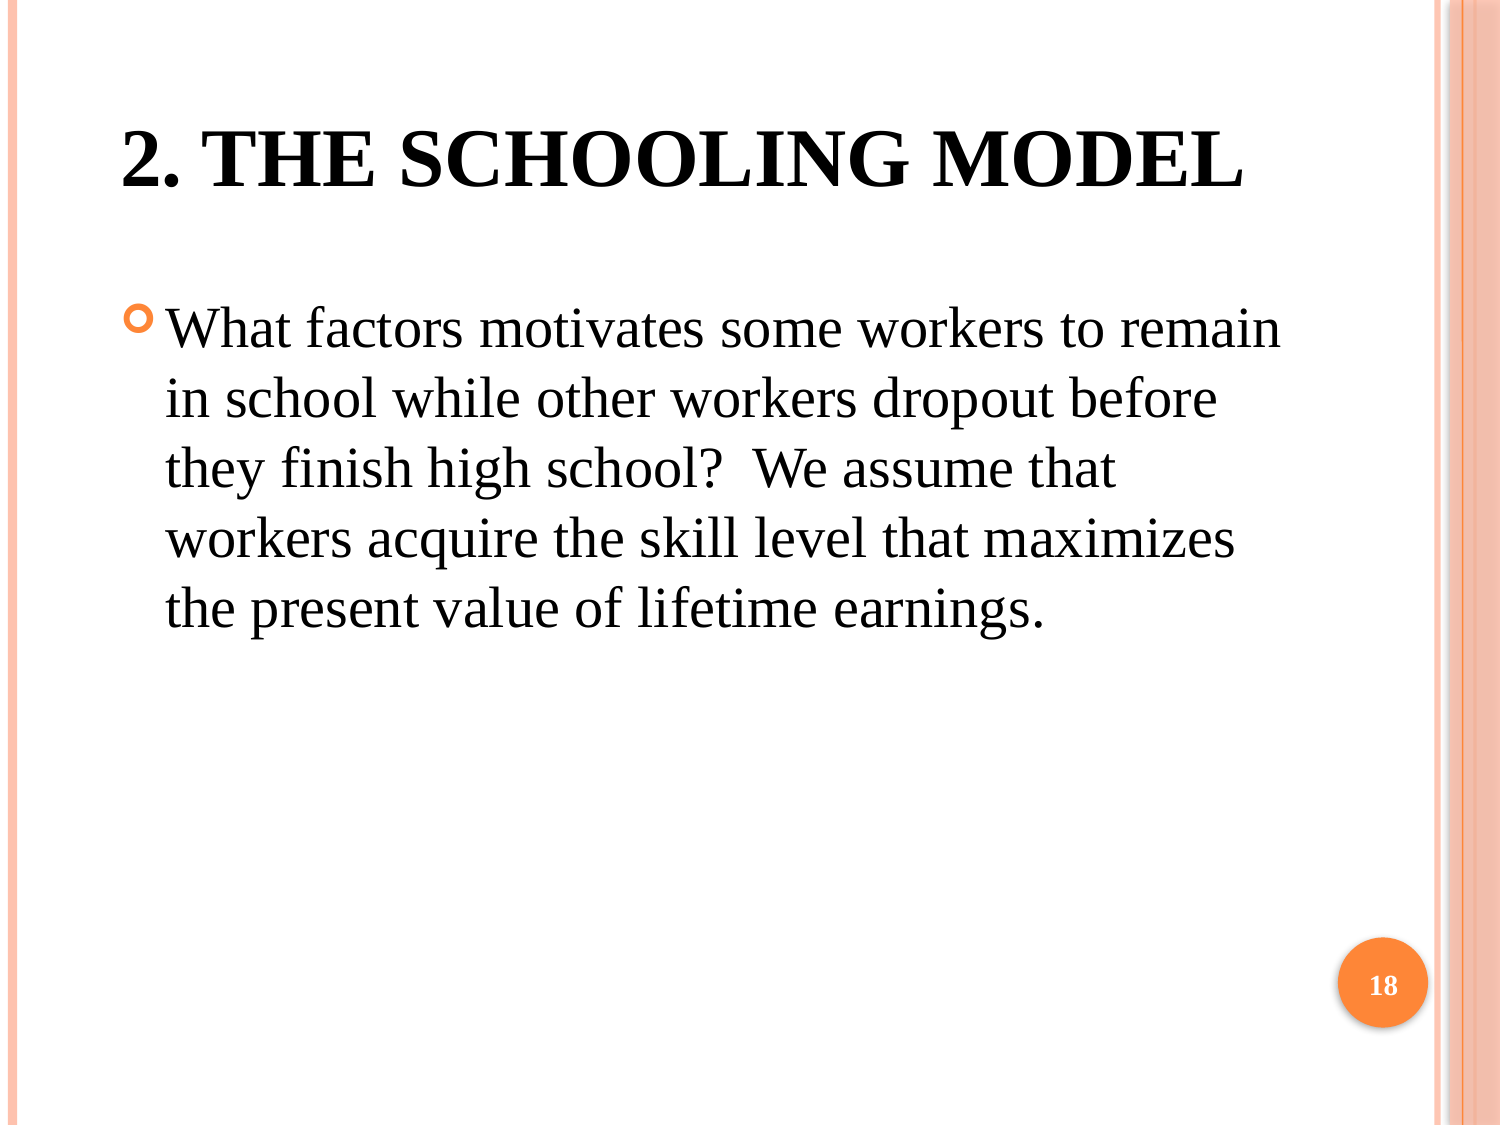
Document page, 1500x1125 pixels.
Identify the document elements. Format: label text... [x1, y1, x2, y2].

slide_number 18 [1333, 940, 1434, 1026]
list What factors motivates some workers to remain in school while other workers dropout before they finish high school? We assume that workers acquire the skill level that maximizes the present value of lifetime earnings. [105, 281, 1301, 1020]
title 2. The Schooling Model [105, 58, 1331, 248]
